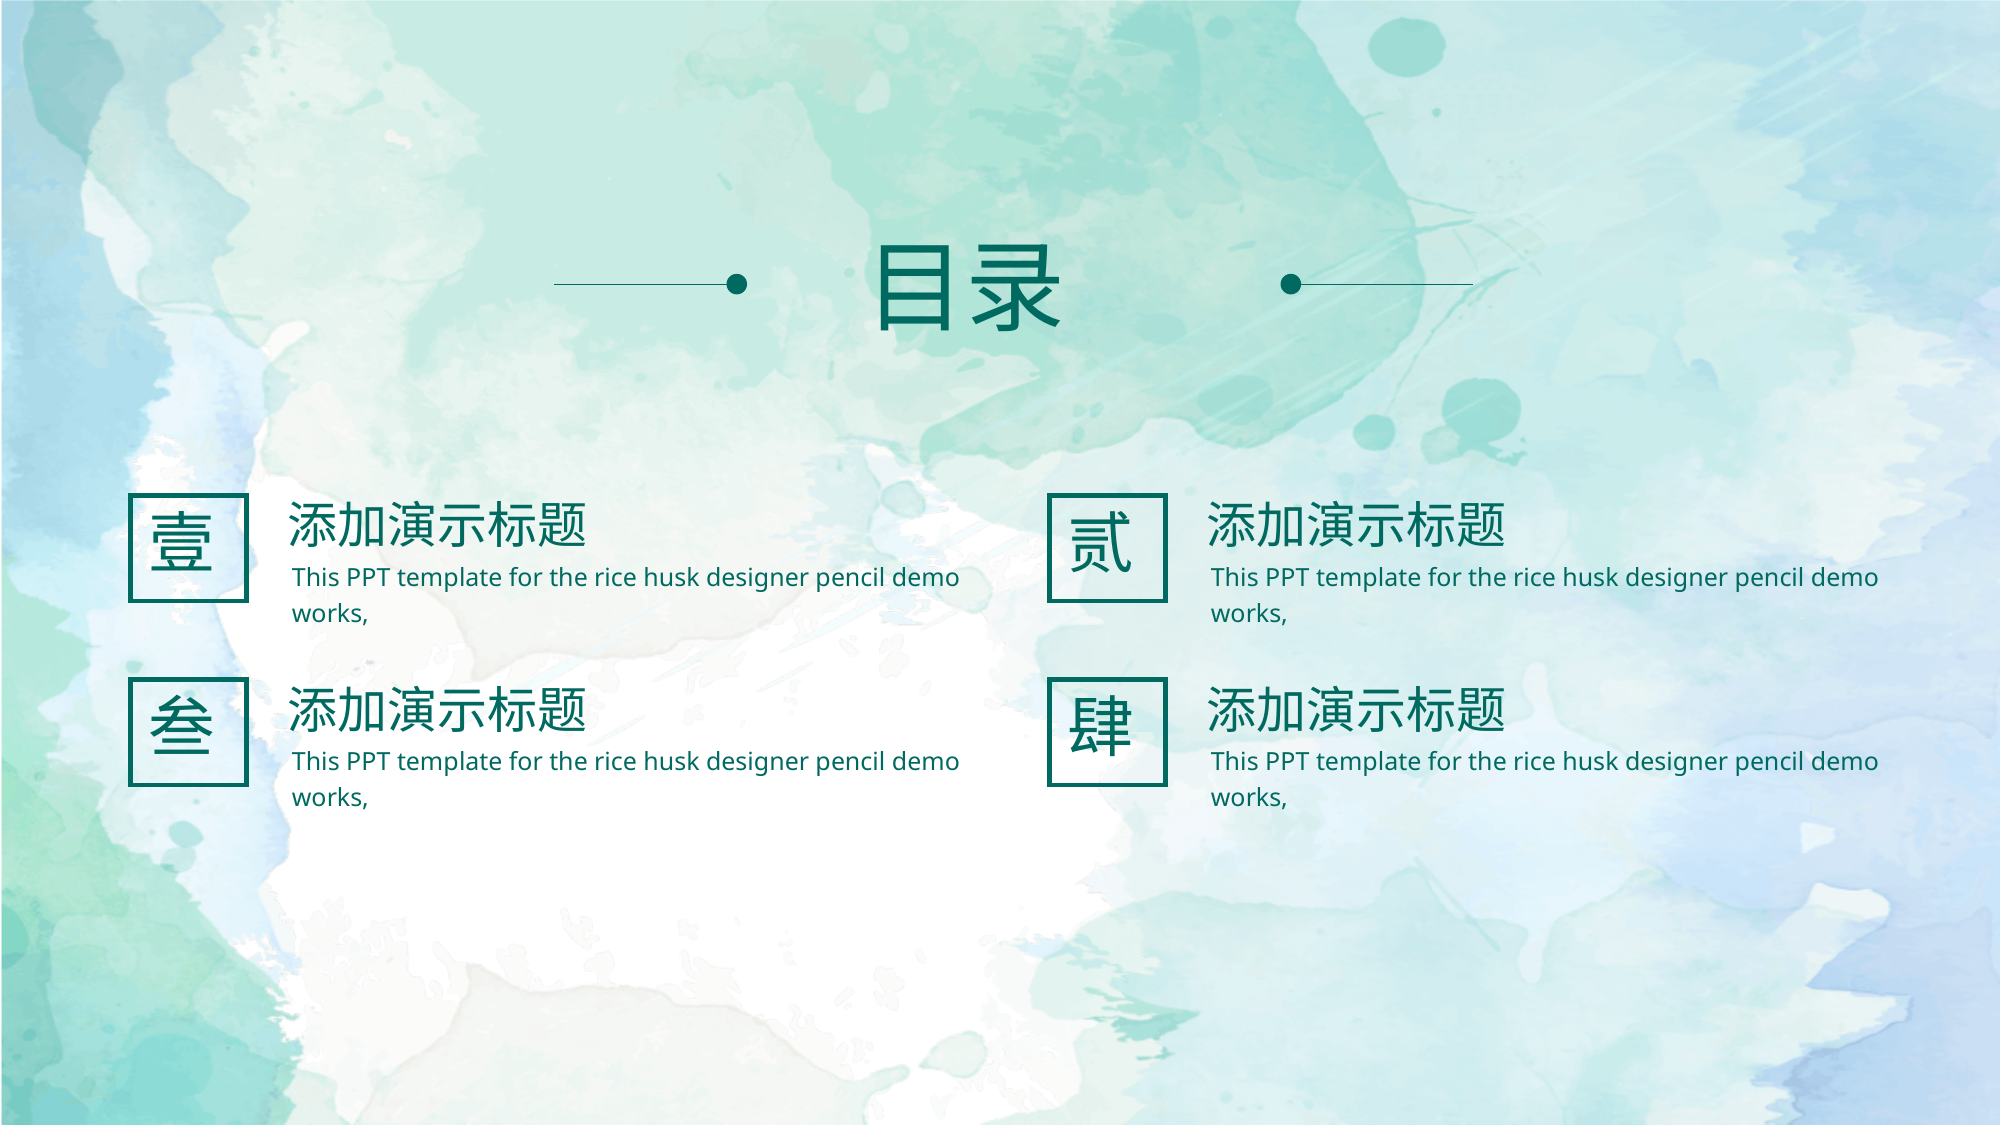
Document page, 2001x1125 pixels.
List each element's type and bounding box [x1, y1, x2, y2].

text_box [554, 215, 1474, 353]
picture [3, 0, 2000, 1125]
text_box [130, 486, 1898, 821]
